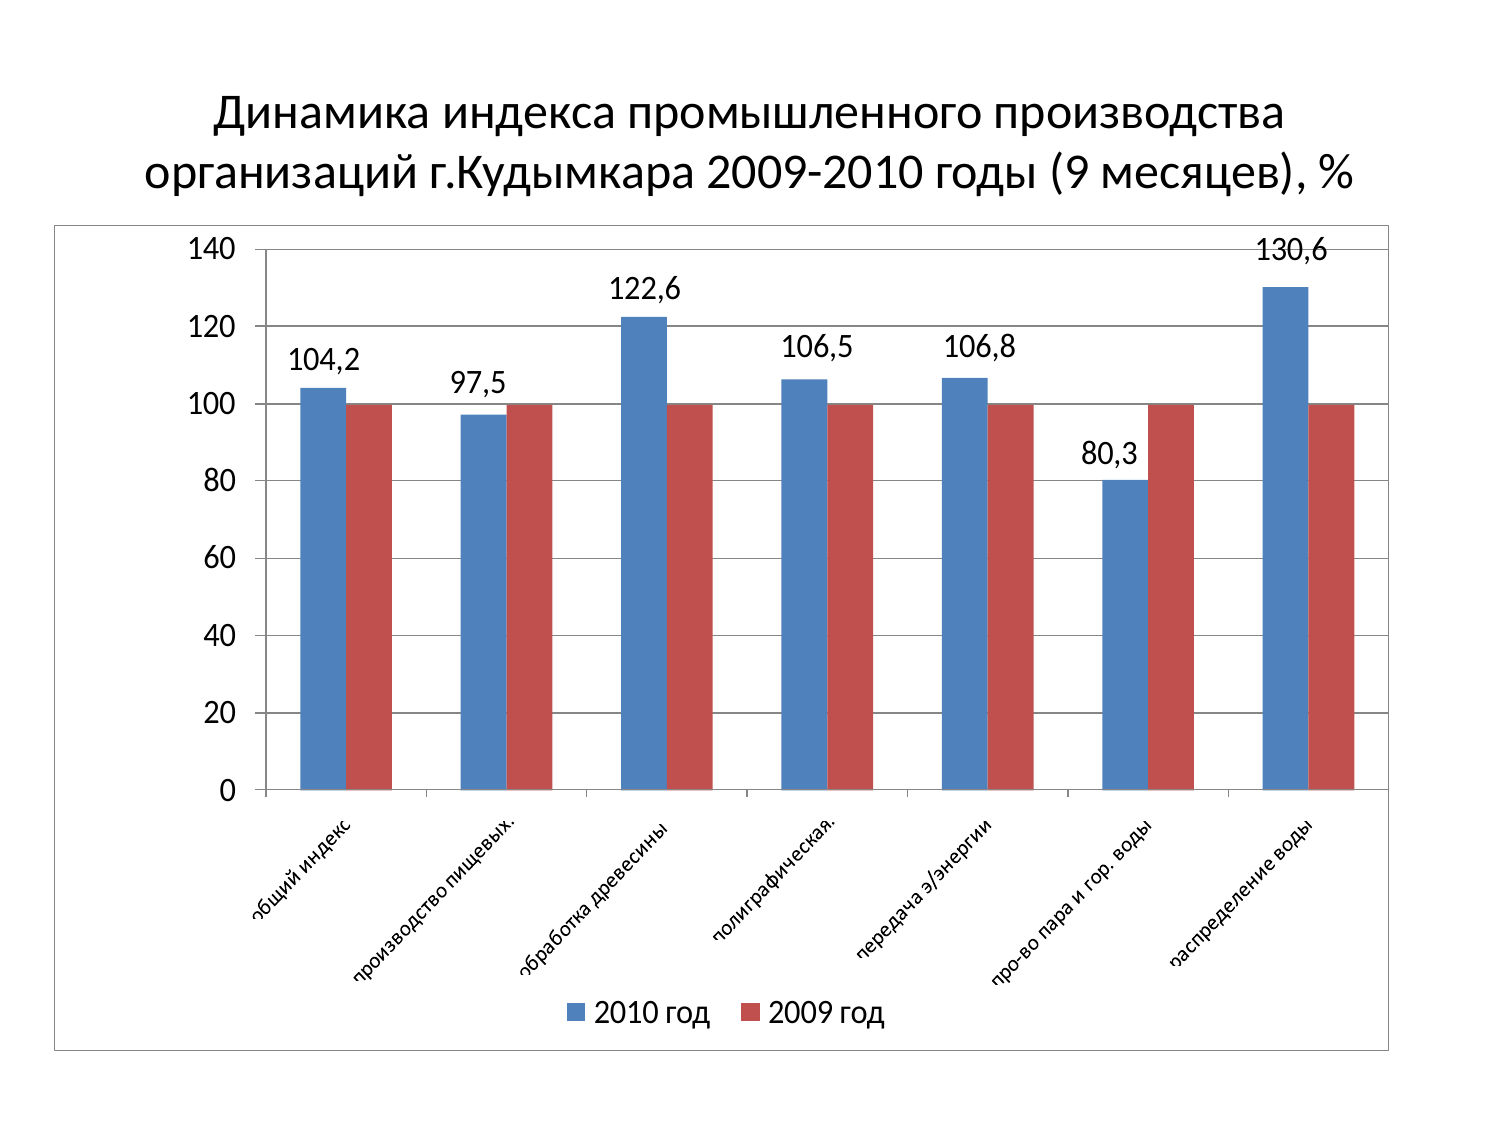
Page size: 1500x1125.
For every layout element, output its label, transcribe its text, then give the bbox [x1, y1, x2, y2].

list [46, 217, 1397, 1059]
title Динамика индекса промышленного производства организаций г.Кудымкара 2009-2010 годы (9 месяцев), % [75, 45, 1425, 233]
